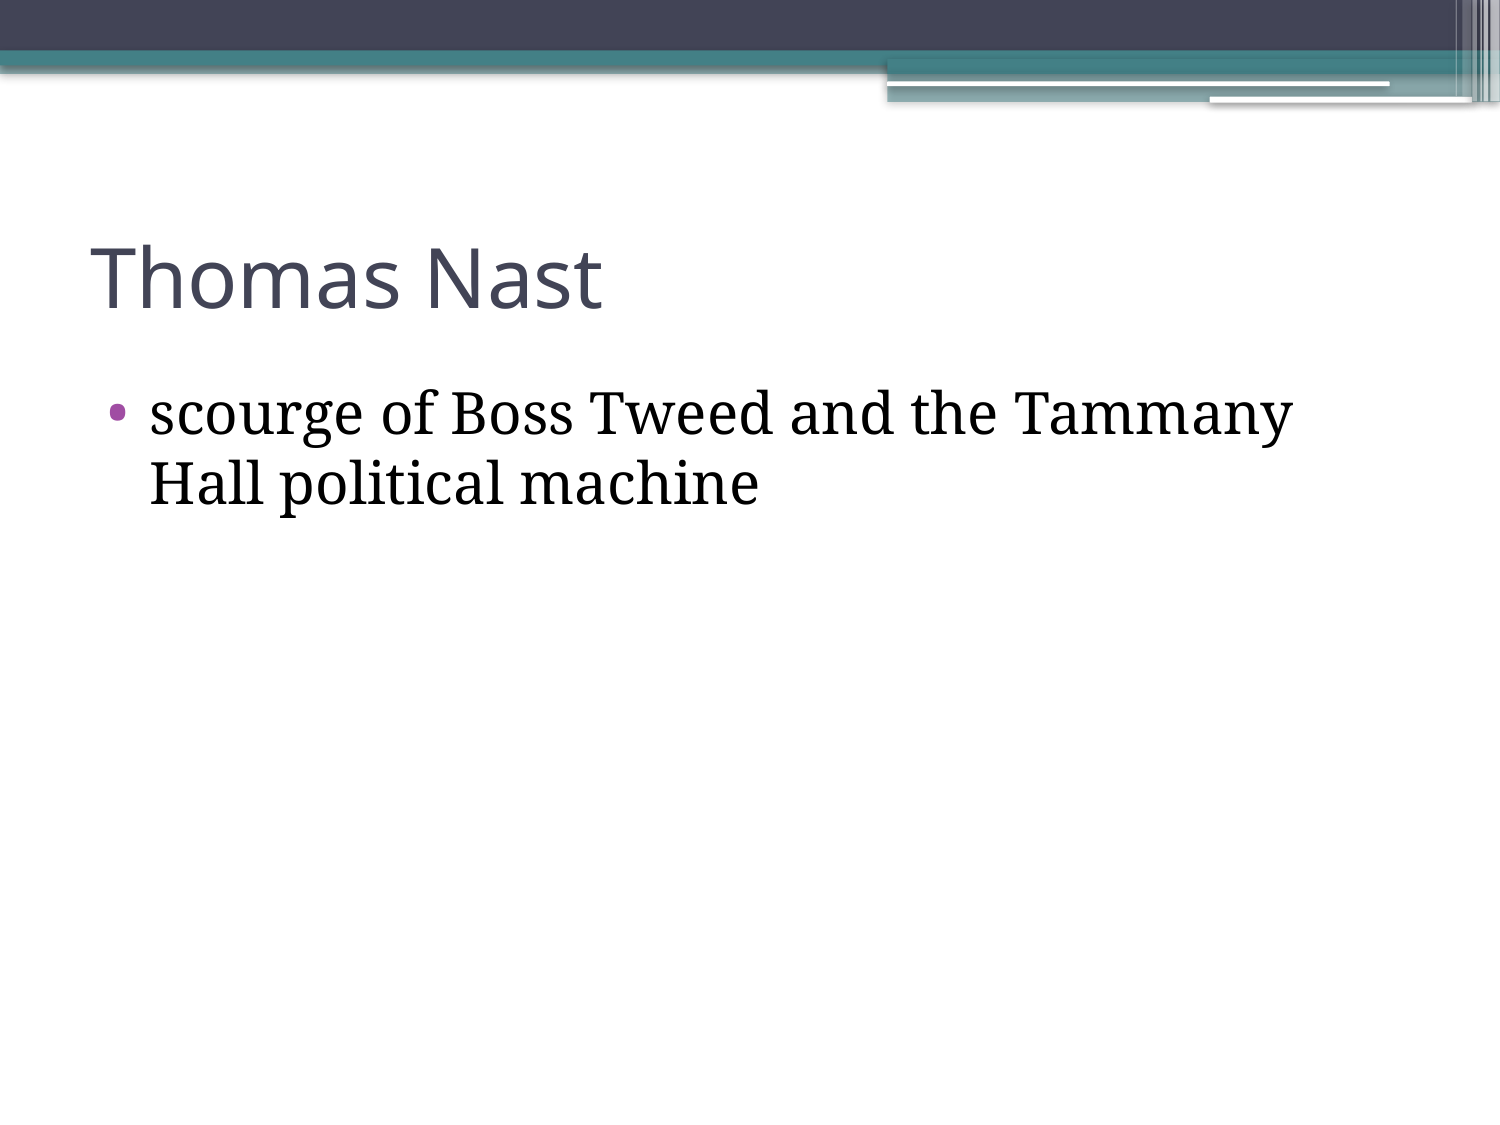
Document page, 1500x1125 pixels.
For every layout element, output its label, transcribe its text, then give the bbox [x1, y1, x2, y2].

title Thomas Nast [74, 187, 1426, 363]
list scourge of Boss Tweed and the Tammany Hall political machine [74, 368, 1426, 1079]
